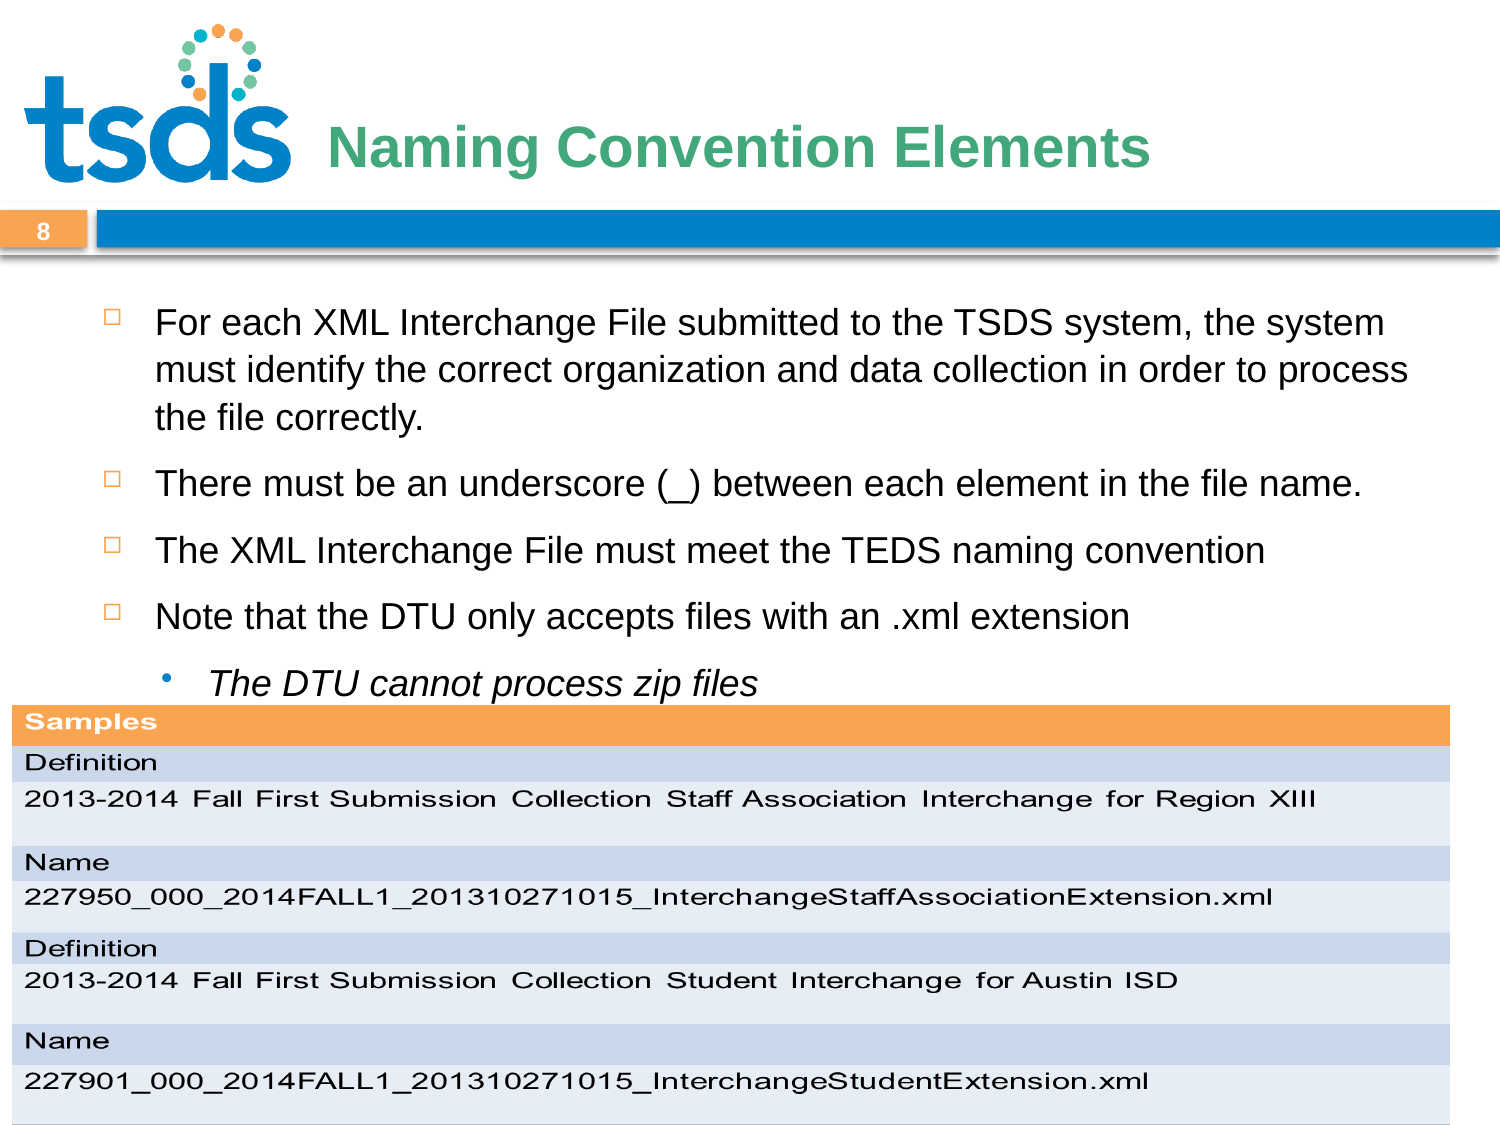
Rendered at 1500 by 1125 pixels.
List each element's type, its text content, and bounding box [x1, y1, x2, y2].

title Naming Convention Elements [312, 87, 1413, 200]
picture [12, 699, 1451, 1125]
slide_number 8 [0, 210, 88, 251]
picture [24, 24, 291, 191]
list For each XML Interchange File submitted to the TSDS system, the system must identify the correct organization and data collection in order to process the file correctly. There must be an underscore (_) between each element in the file name. The XML Interchange File must meet the TEDS naming convention Note that the DTU only accepts files with an .xml extension The DTU cannot process zip files [87, 287, 1425, 698]
